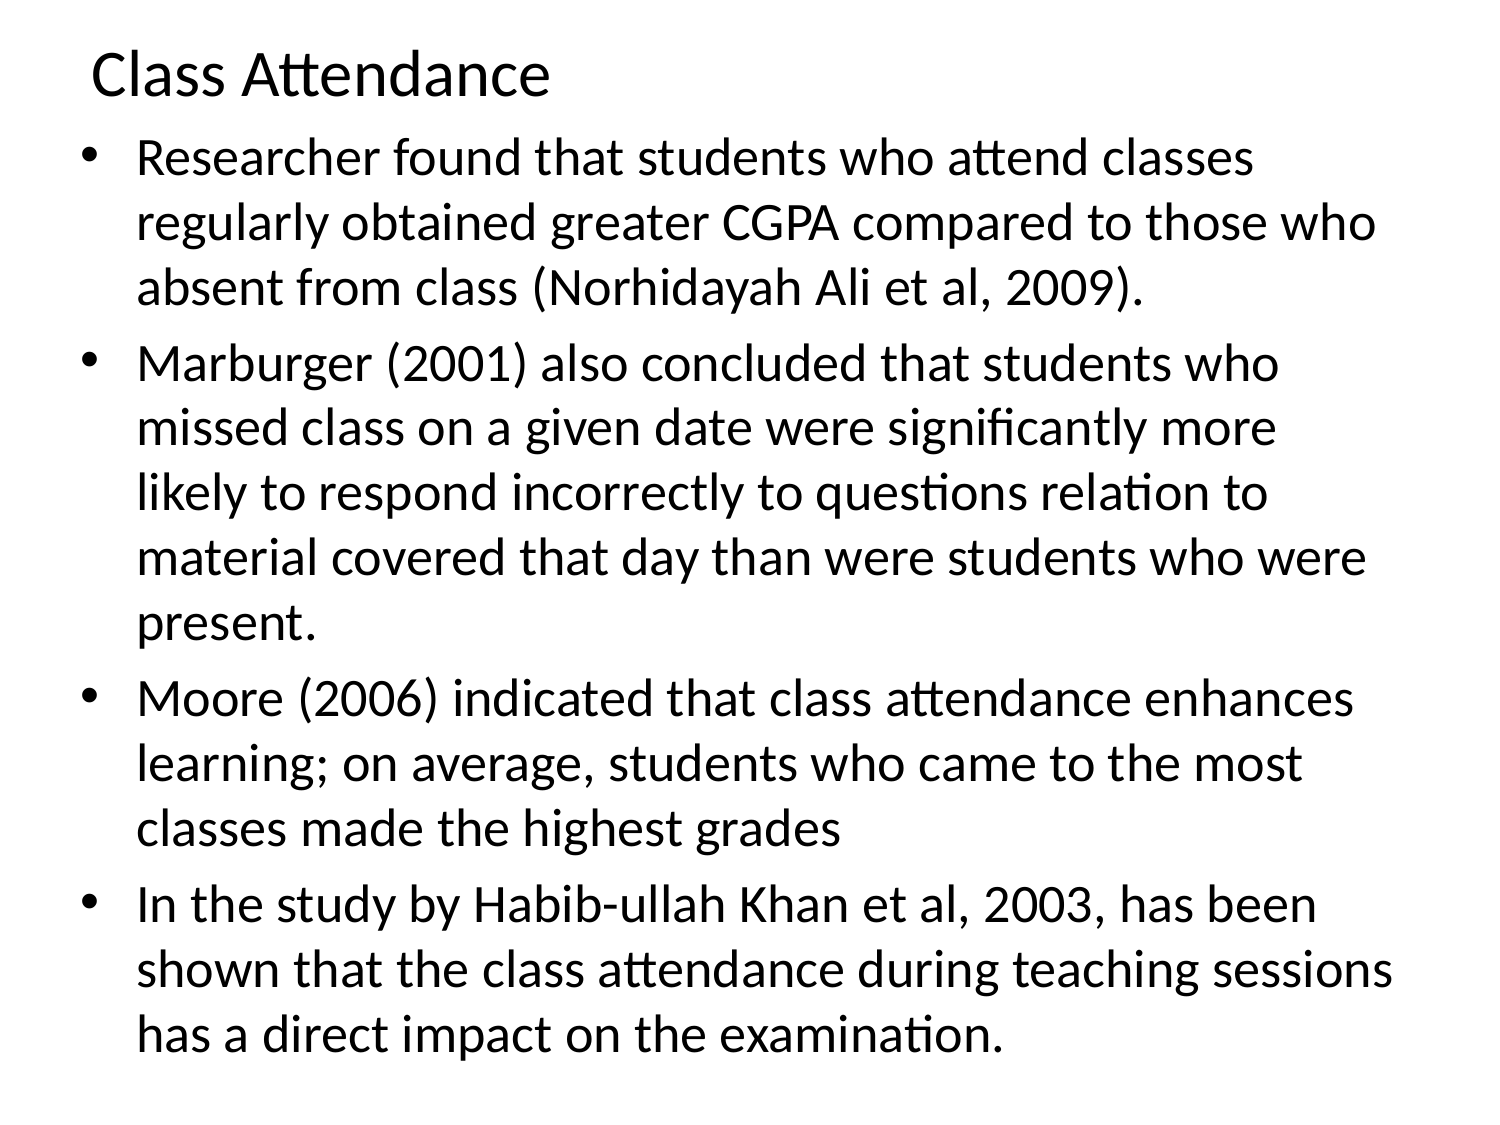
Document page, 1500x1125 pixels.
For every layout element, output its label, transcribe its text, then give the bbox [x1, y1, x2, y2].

title Class Attendance [76, 0, 1427, 140]
list Researcher found that students who attend classes regularly obtained greater CGPA compared to those who absent from class (Norhidayah Ali et al, 2009). Marburger (2001) also concluded that students who missed class on a given date were significantly more likely to respond incorrectly to questions relation to material covered that day than were students who were present. Moore (2006) indicated that class attendance enhances learning; on average, students who came to the most classes made the highest grades In the study by Habib-ullah Khan et al, 2003, has been shown that the class attendance during teaching sessions has a direct impact on the examination. [64, 113, 1415, 1071]
